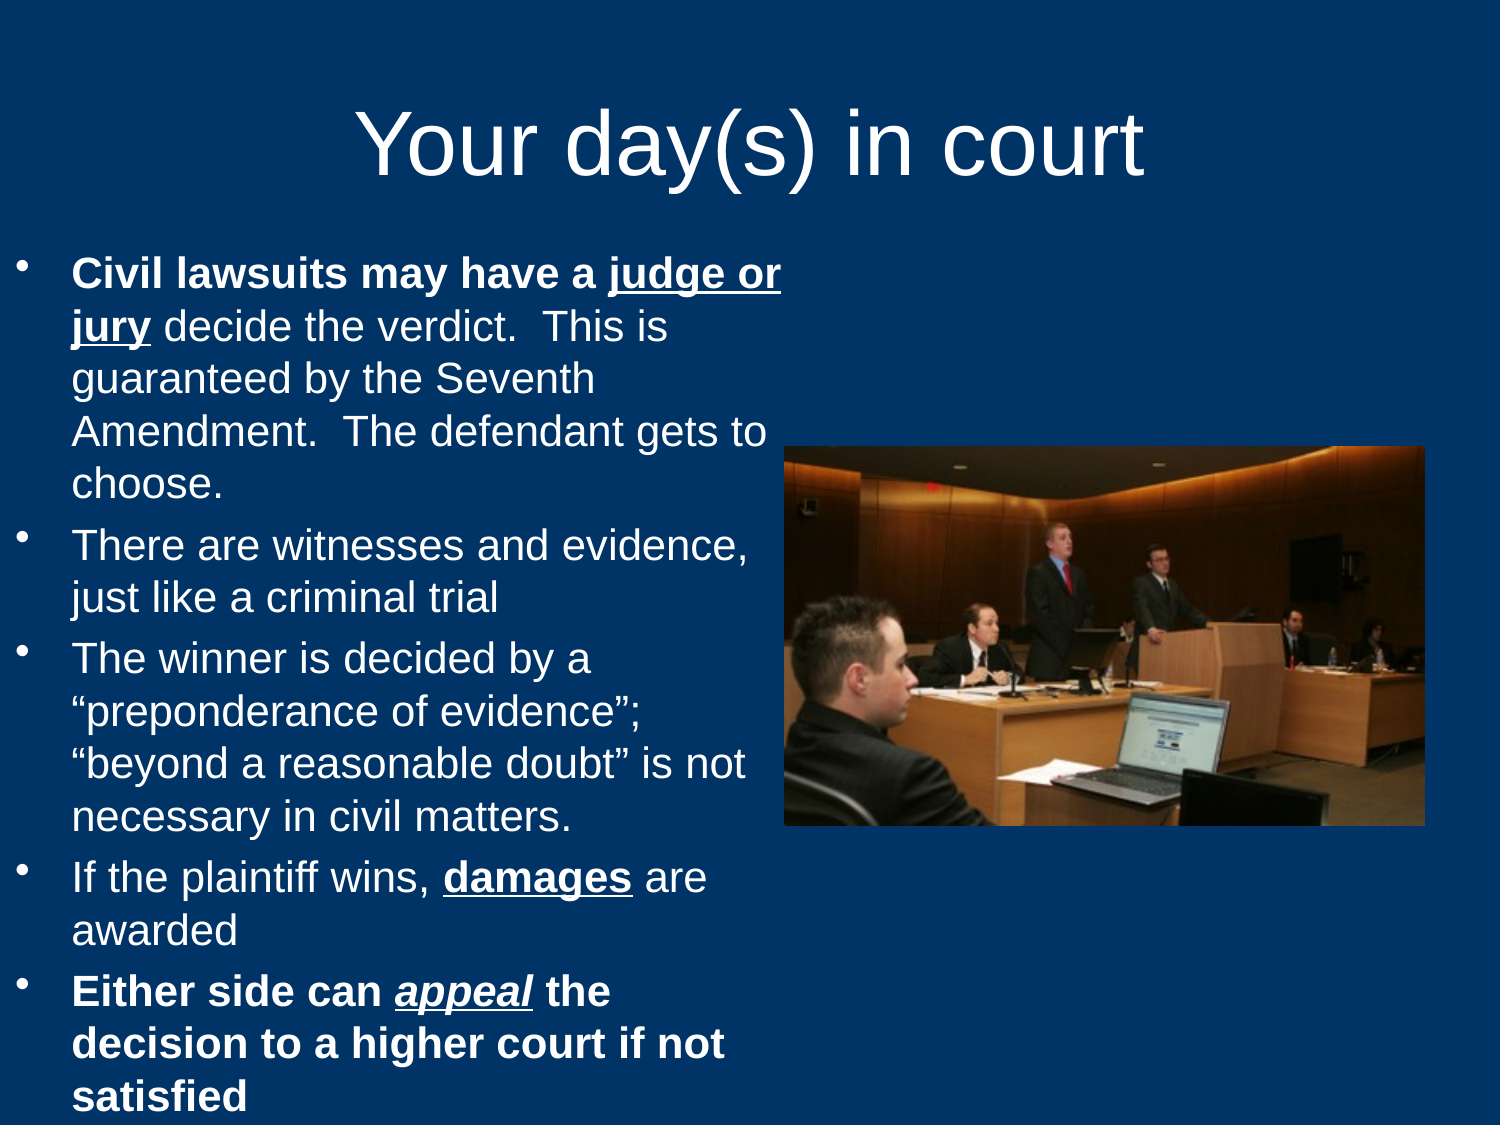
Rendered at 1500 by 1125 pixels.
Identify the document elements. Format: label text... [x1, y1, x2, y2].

title Your day(s) in court [75, 45, 1425, 233]
list Civil lawsuits may have a judge or jury decide the verdict. This is guaranteed by the Seventh Amendment. The defendant gets to choose. There are witnesses and evidence, just like a criminal trial The winner is decided by a “preponderance of evidence”; “beyond a reasonable doubt” is not necessary in civil matters. If the plaintiff wins, damages are awarded Either side can appeal the decision to a higher court if not satisfied [0, 237, 813, 1013]
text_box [783, 446, 1426, 827]
